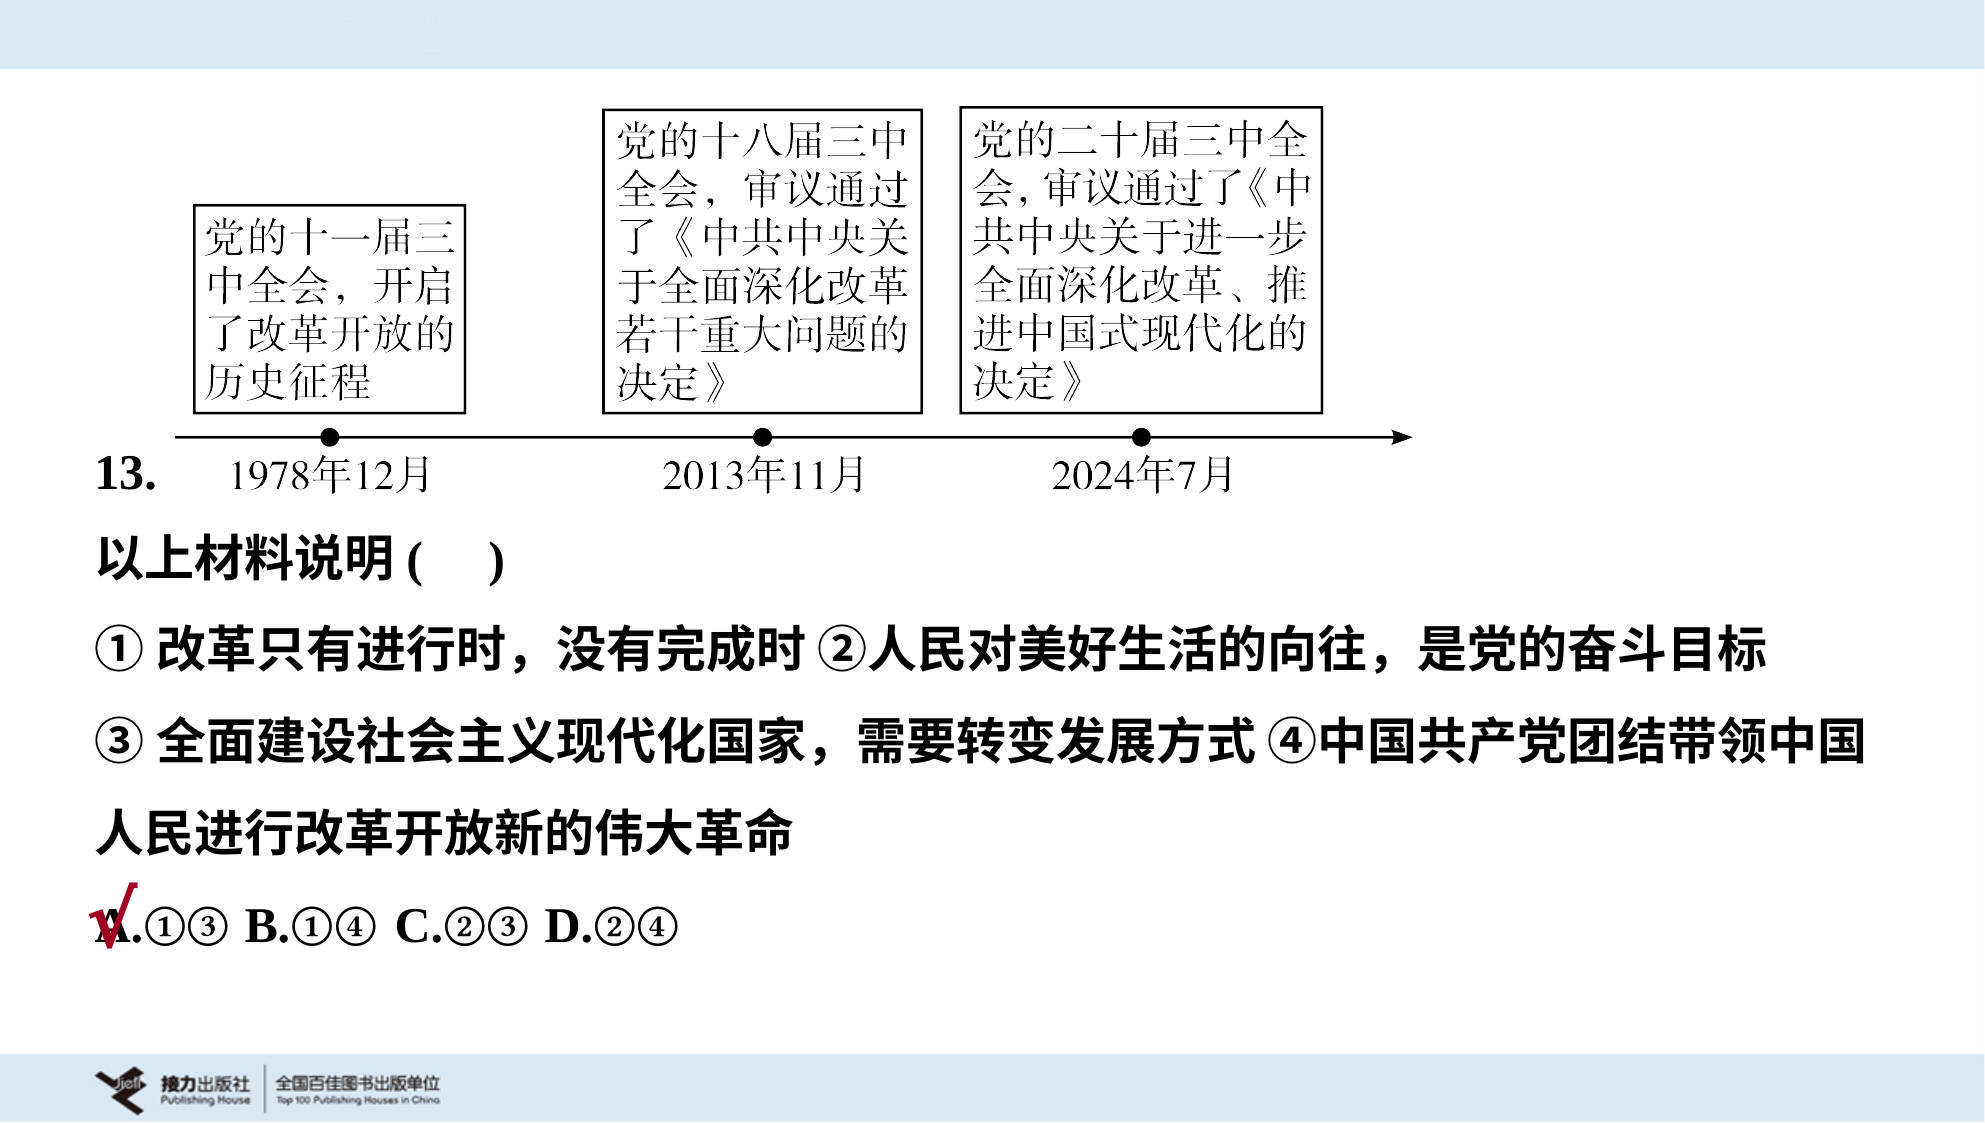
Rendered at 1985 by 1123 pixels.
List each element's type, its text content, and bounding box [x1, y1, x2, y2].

text_box ①改革只有进行时，没有完成时 ②人民对美好生活的向往，是党的奋斗目标 ③全面建设社会主义现代化国家，需要转变发展方式 ④中国共产党团结带领中国 人民进行改革开放新的伟大革命 [94, 586, 1892, 861]
picture [0, 0, 1985, 1122]
text_box 13. [94, 101, 1891, 498]
text_box √ [86, 870, 139, 964]
text_box A.①③ B.①④ C.②③ D.②④ [94, 865, 1892, 953]
text_box 以上材料说明( ) [94, 498, 1892, 586]
